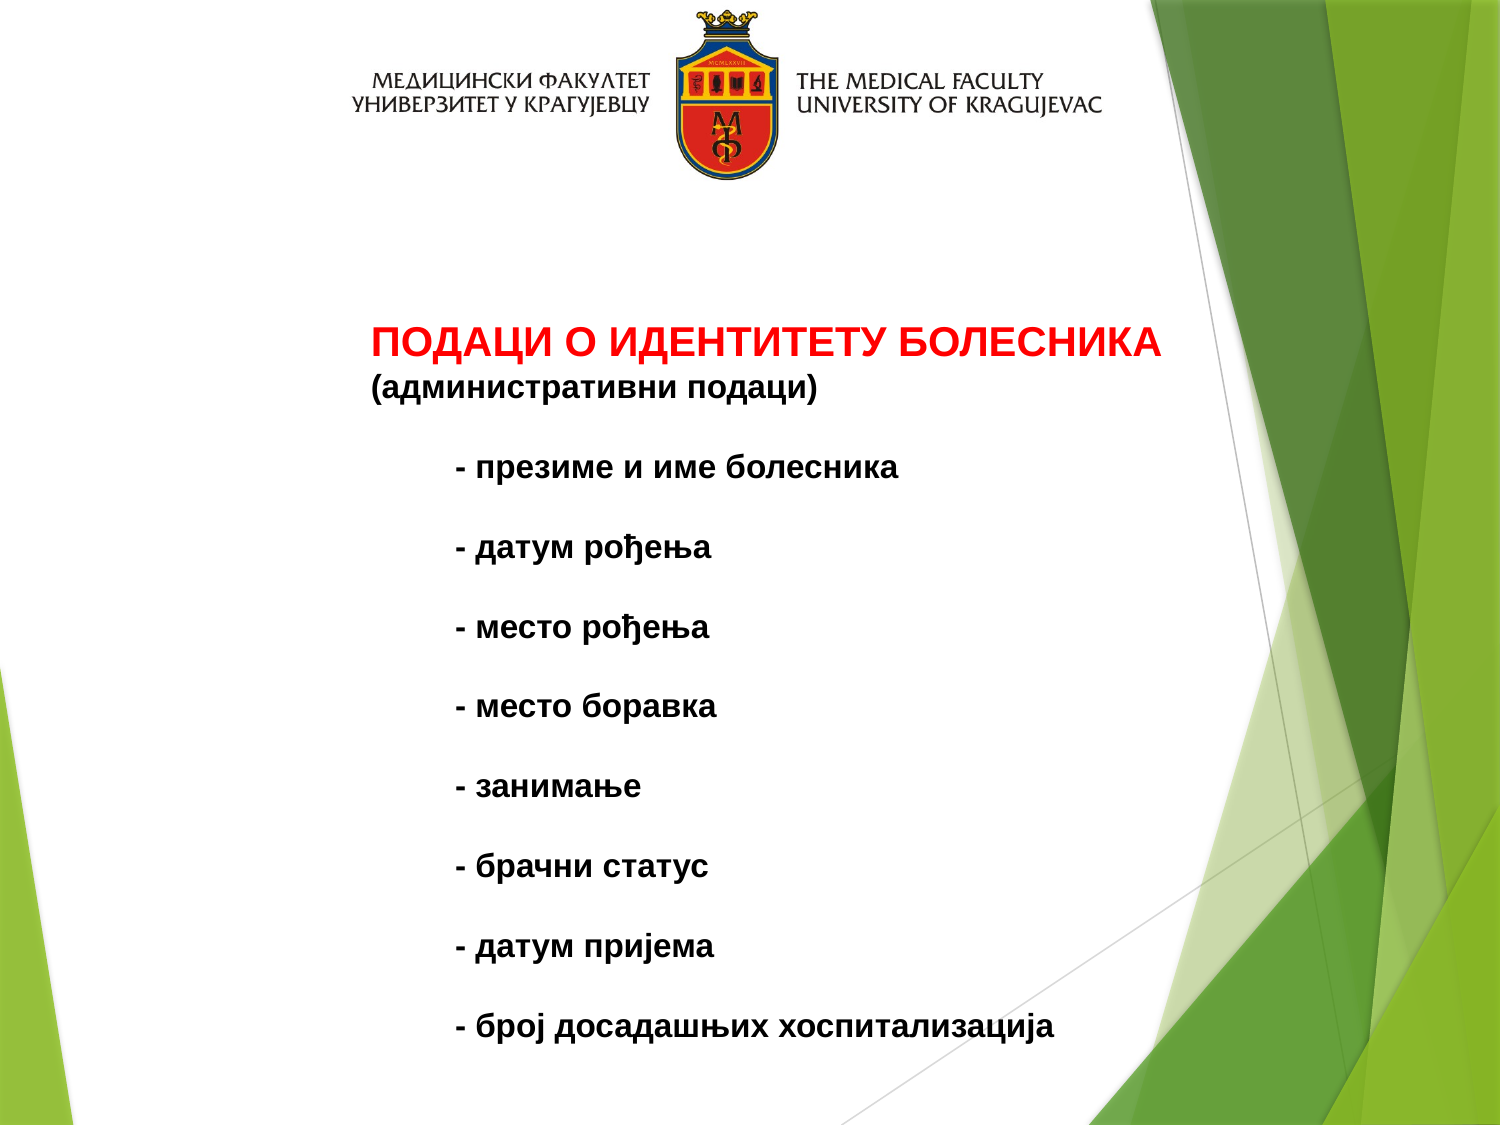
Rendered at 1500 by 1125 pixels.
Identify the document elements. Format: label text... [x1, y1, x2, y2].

text_box ПОДАЦИ О ИДЕНТИТЕТУ БОЛЕСНИКА (административни подаци) - презиме и име болесника - датум рођења - место рођења - место боравка - занимање - брачни статус - датум пријема - број досадашњих хоспитализација [281, 257, 1243, 1052]
picture [328, 0, 1125, 191]
